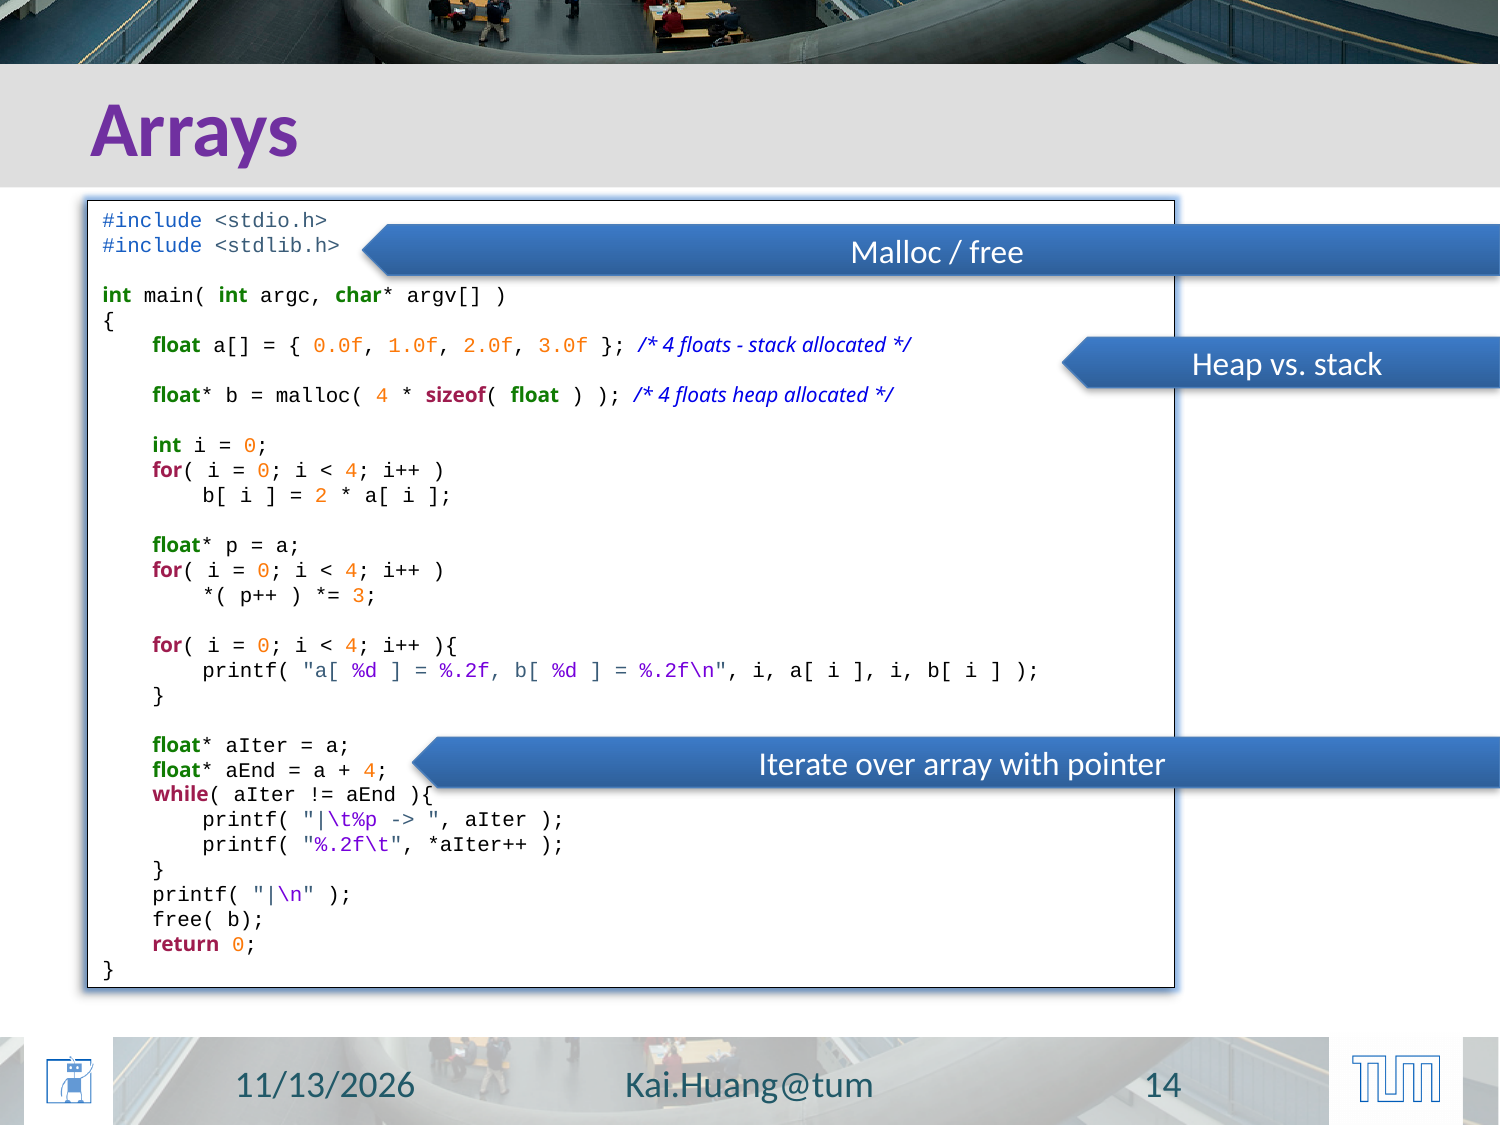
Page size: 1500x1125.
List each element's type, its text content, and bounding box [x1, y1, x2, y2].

text_box Malloc / free [361, 224, 1500, 276]
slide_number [162, 1052, 488, 1113]
footer Kai.Huang@tum [512, 1052, 988, 1113]
picture [0, 1032, 1500, 1125]
picture [0, 0, 1500, 64]
text_box Iterate over array with pointer [411, 736, 1500, 789]
slide_number 14 [1012, 1052, 1313, 1113]
text_box #include <stdio.h> #include <stdlib.h> int main( int argc, char* argv[] ) { float a[] = { 0.0f, 1.0f, 2.0f, 3.0f }; /* 4 floats - stack allocated */ float* b = malloc( 4 * sizeof( float ) ); /* 4 floats heap allocated */ int i = 0; for( i = 0; i < 4; i++ ) b[ i ] = 2 * a[ i ]; float* p = a; for( i = 0; i < 4; i++ ) *( p++ ) *= 3; for( i = 0; i < 4; i++ ){ printf( "a[ %d ] = %.2f, b[ %d ] = %.2f\n", i, a[ i ], i, b[ i ] ); } float* aIter = a; float* aEnd = a + 4; while( aIter != aEnd ){ printf( "|\t%p -> ", aIter ); printf( "%.2f\t", *aIter++ ); } printf( "|\n" ); free( b); return 0; } [87, 200, 1175, 988]
title Arrays [75, 62, 1425, 188]
text_box Heap vs. stack [1061, 336, 1500, 389]
